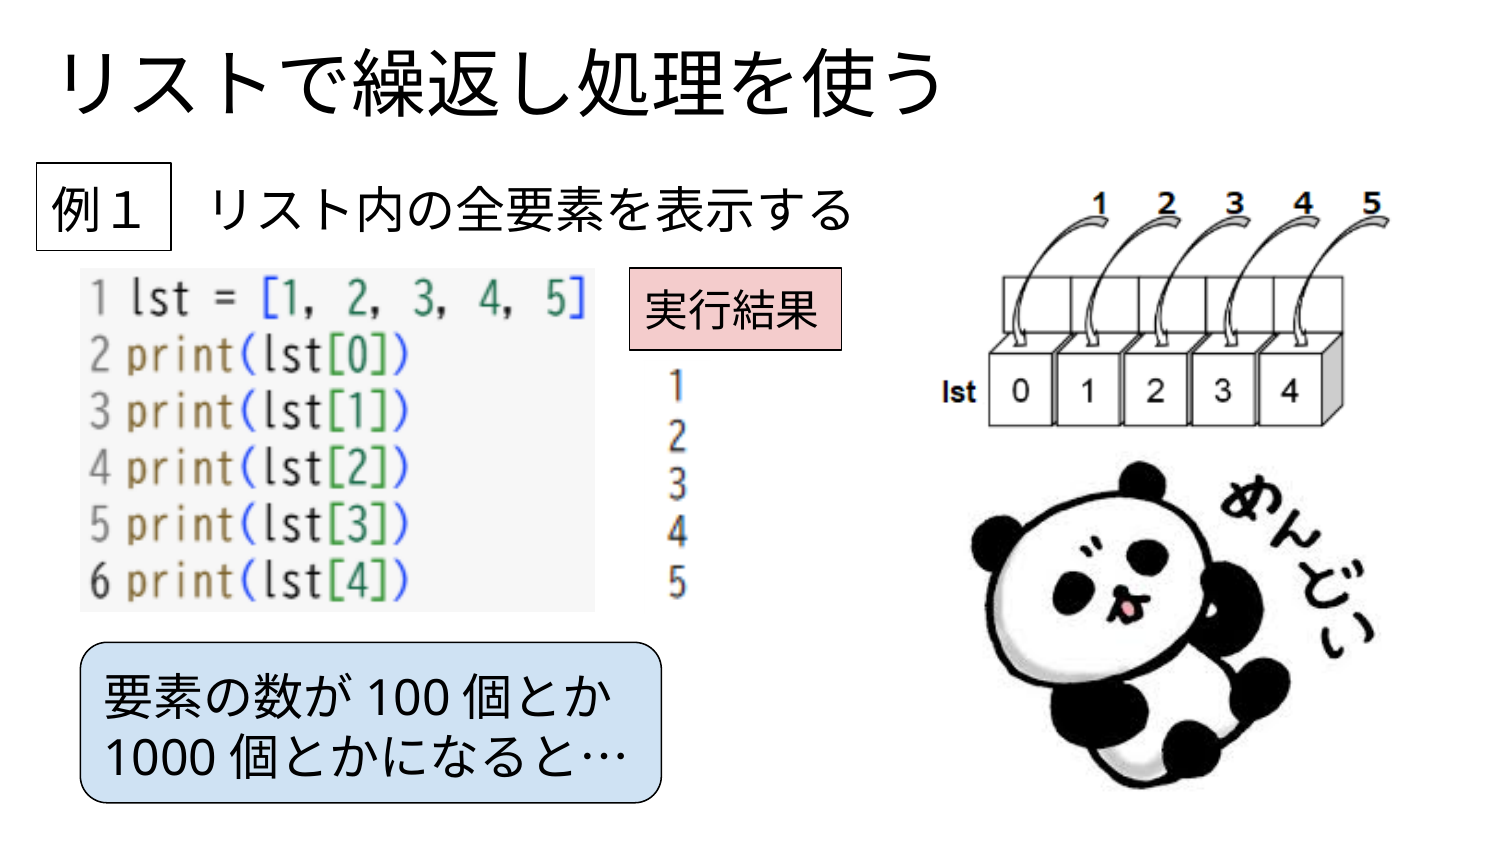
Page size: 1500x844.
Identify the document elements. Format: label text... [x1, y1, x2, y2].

title リストで繰返し処理を使う [36, 21, 1435, 131]
picture [937, 183, 1399, 812]
picture [643, 358, 711, 614]
text_box リスト内の全要素を表示する [190, 163, 938, 254]
text_box 要素の数が100個とか 1000個とかになると… [80, 642, 662, 803]
text_box 実行結果 [629, 267, 842, 351]
picture [80, 268, 596, 613]
text_box 例１ [36, 163, 172, 251]
